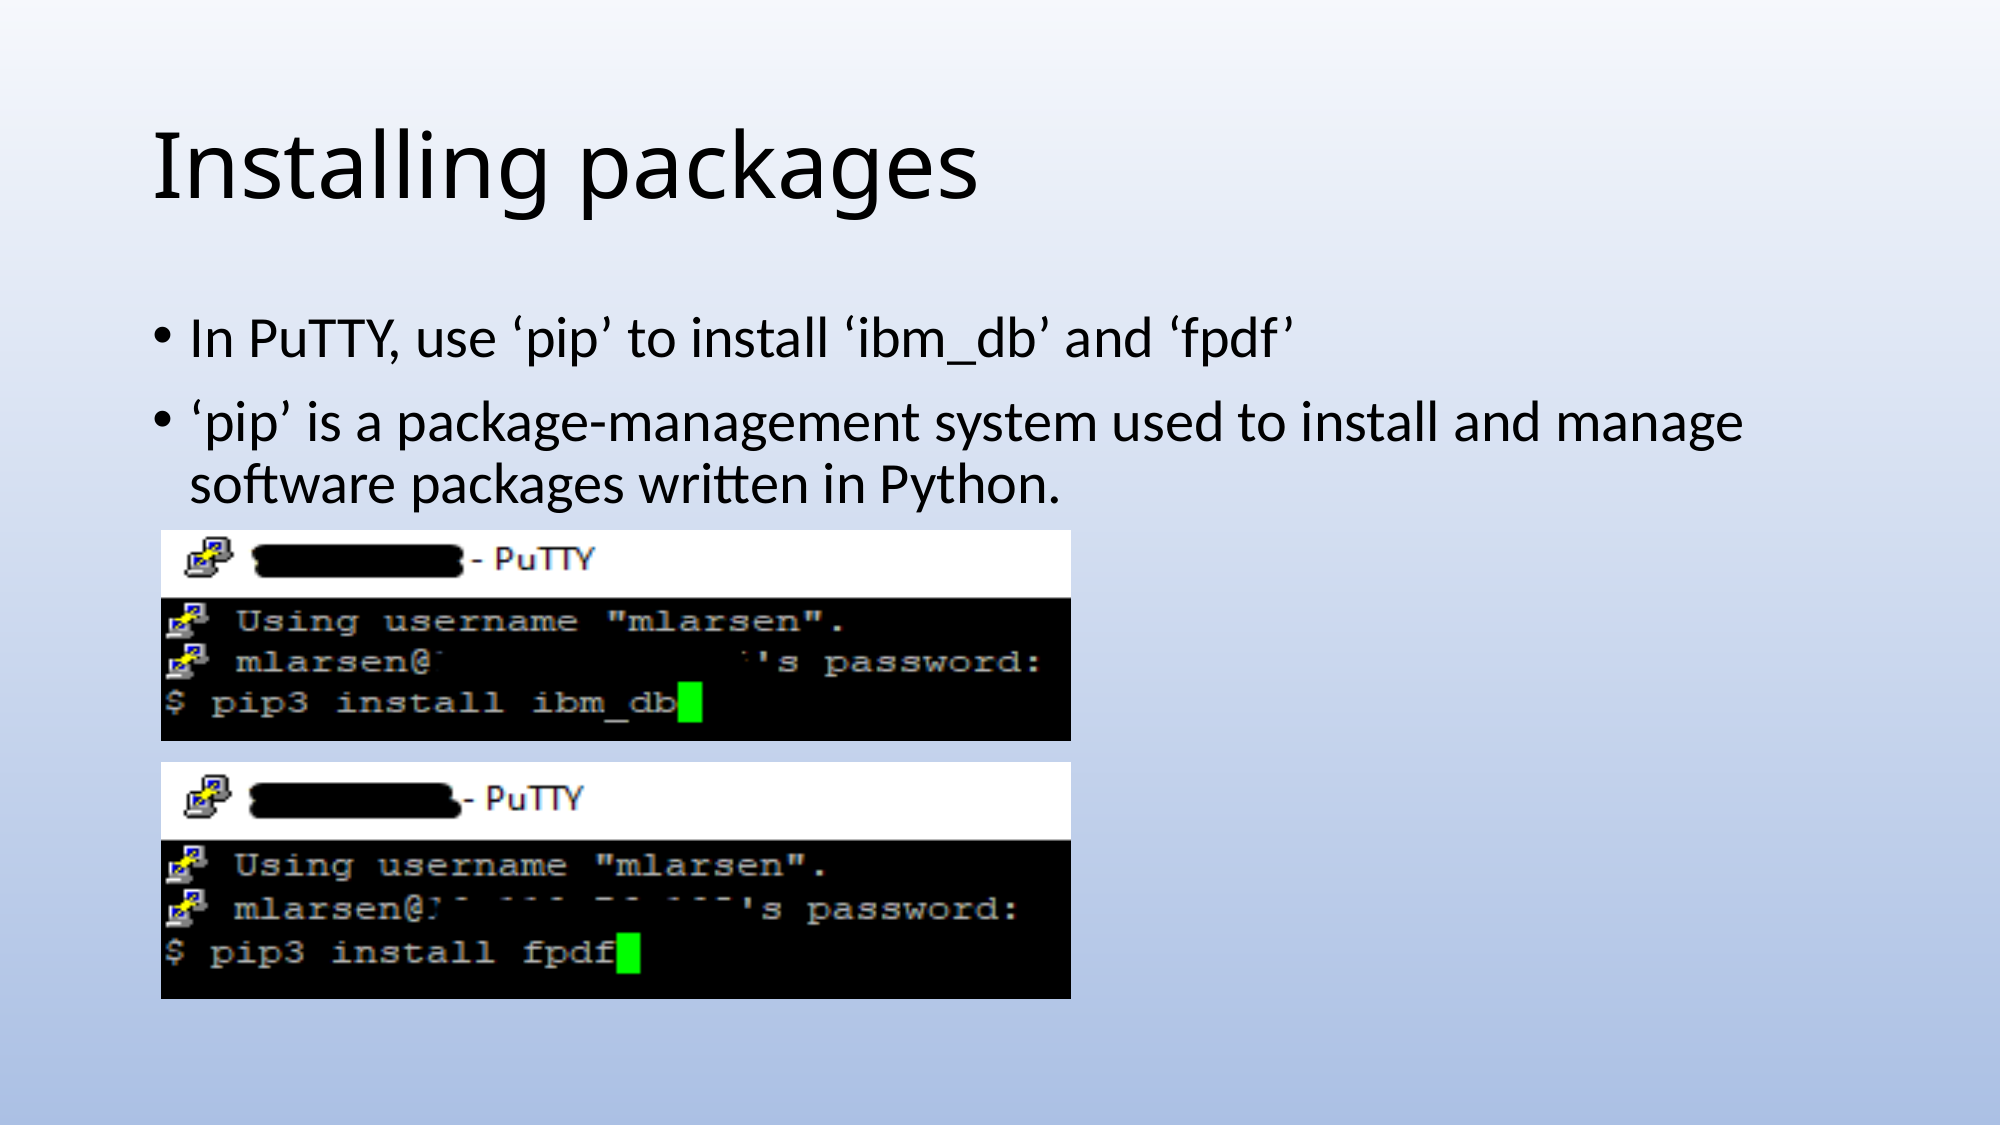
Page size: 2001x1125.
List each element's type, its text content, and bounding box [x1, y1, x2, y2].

picture [161, 762, 1071, 999]
title Installing packages [137, 59, 1863, 278]
list In PuTTY, use ‘pip’ to install ‘ibm_db’ and ‘fpdf’ ‘pip’ is a package-management system used to install and manage software packages written in Python. [137, 299, 1863, 1014]
picture [161, 530, 1071, 741]
